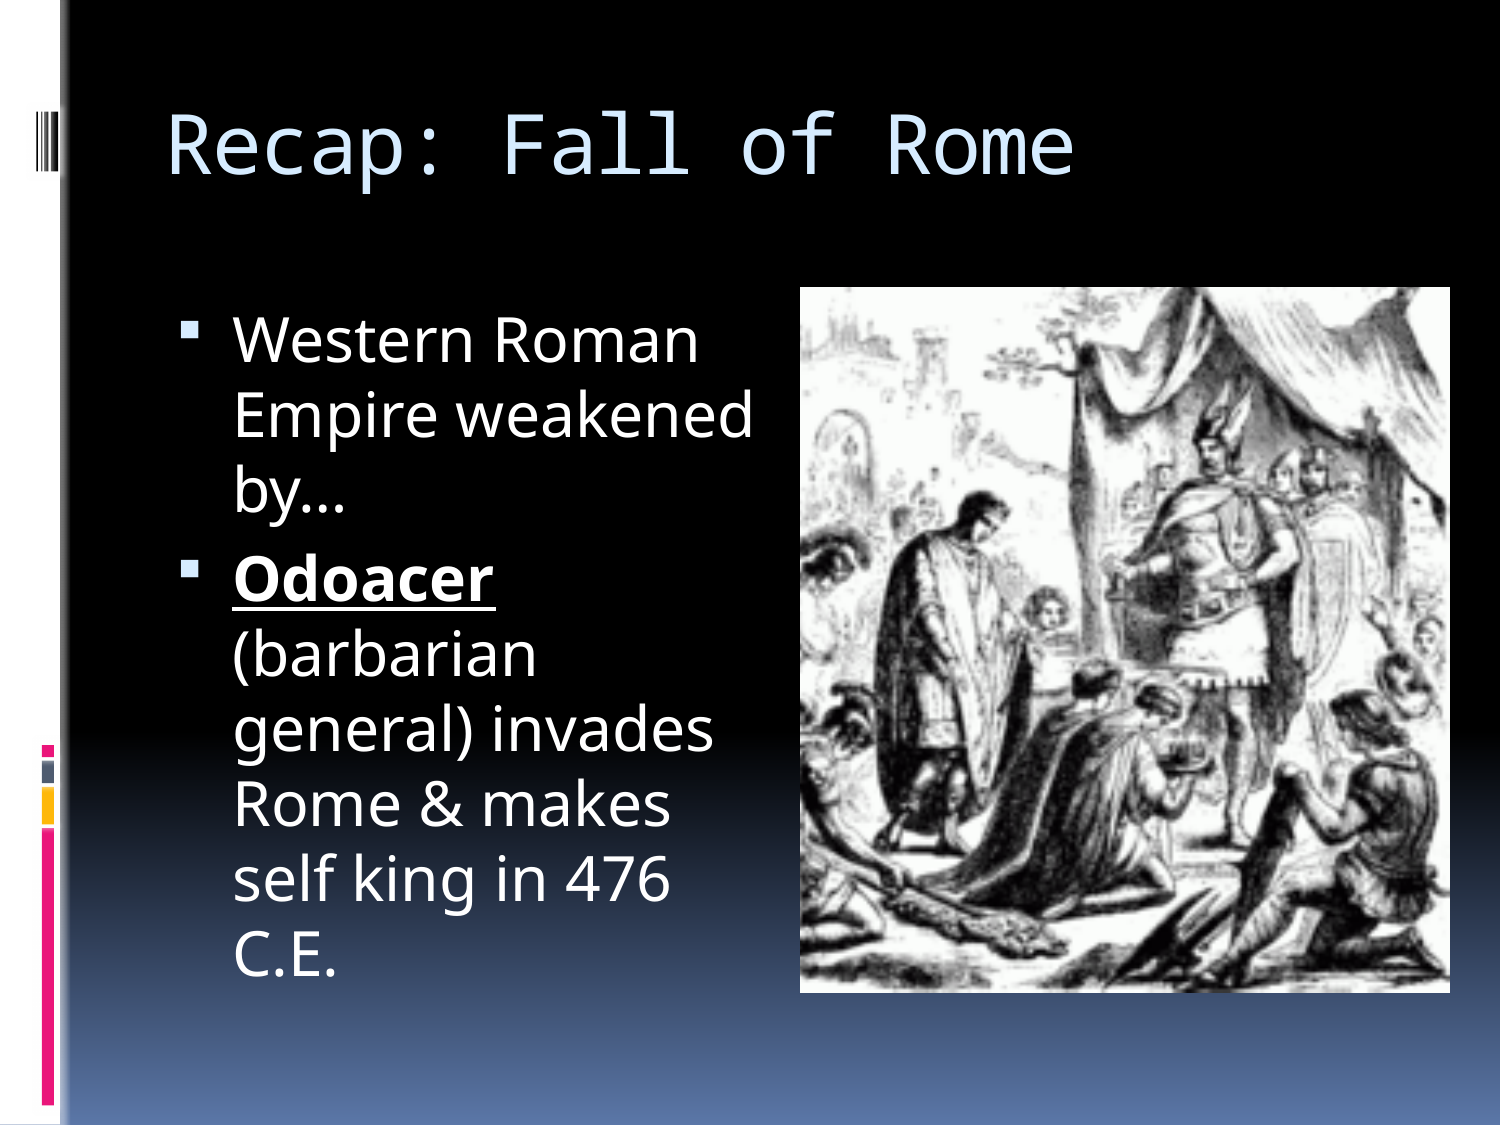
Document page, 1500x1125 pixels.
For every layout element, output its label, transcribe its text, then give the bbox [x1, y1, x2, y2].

picture [799, 286, 1451, 994]
title Recap: Fall of Rome [150, 83, 1425, 234]
list Western Roman Empire weakened by… Odoacer (barbarian general) invades Rome & makes self king in 476 C.E. [150, 292, 788, 1043]
